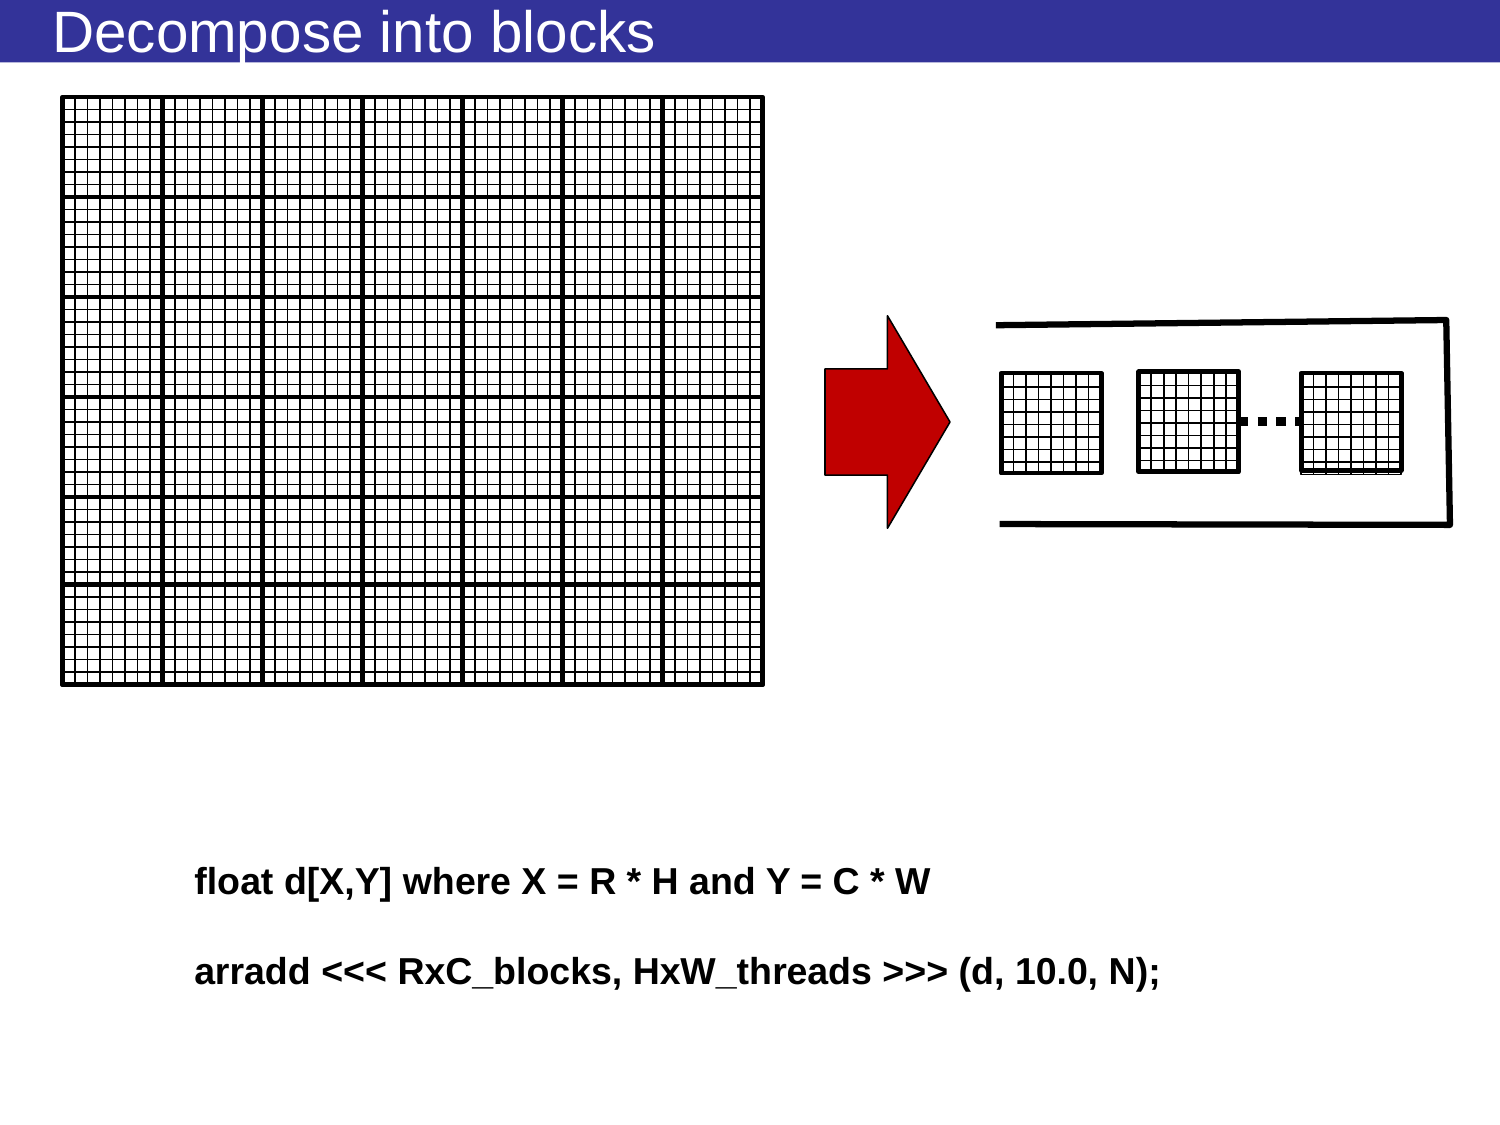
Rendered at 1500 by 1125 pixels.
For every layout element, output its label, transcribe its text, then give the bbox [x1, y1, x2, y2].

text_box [62, 96, 763, 685]
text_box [1001, 374, 1102, 475]
text_box [825, 315, 951, 529]
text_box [1138, 372, 1240, 474]
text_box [1301, 374, 1402, 475]
title Decompose into blocks [37, 7, 1426, 51]
text_box [995, 320, 1450, 525]
text_box float d[X,Y] where X = R * H and Y = C * W arradd <<< RxC_blocks, HxW_threads >>> (d, 10.0, N); [179, 849, 1177, 1000]
